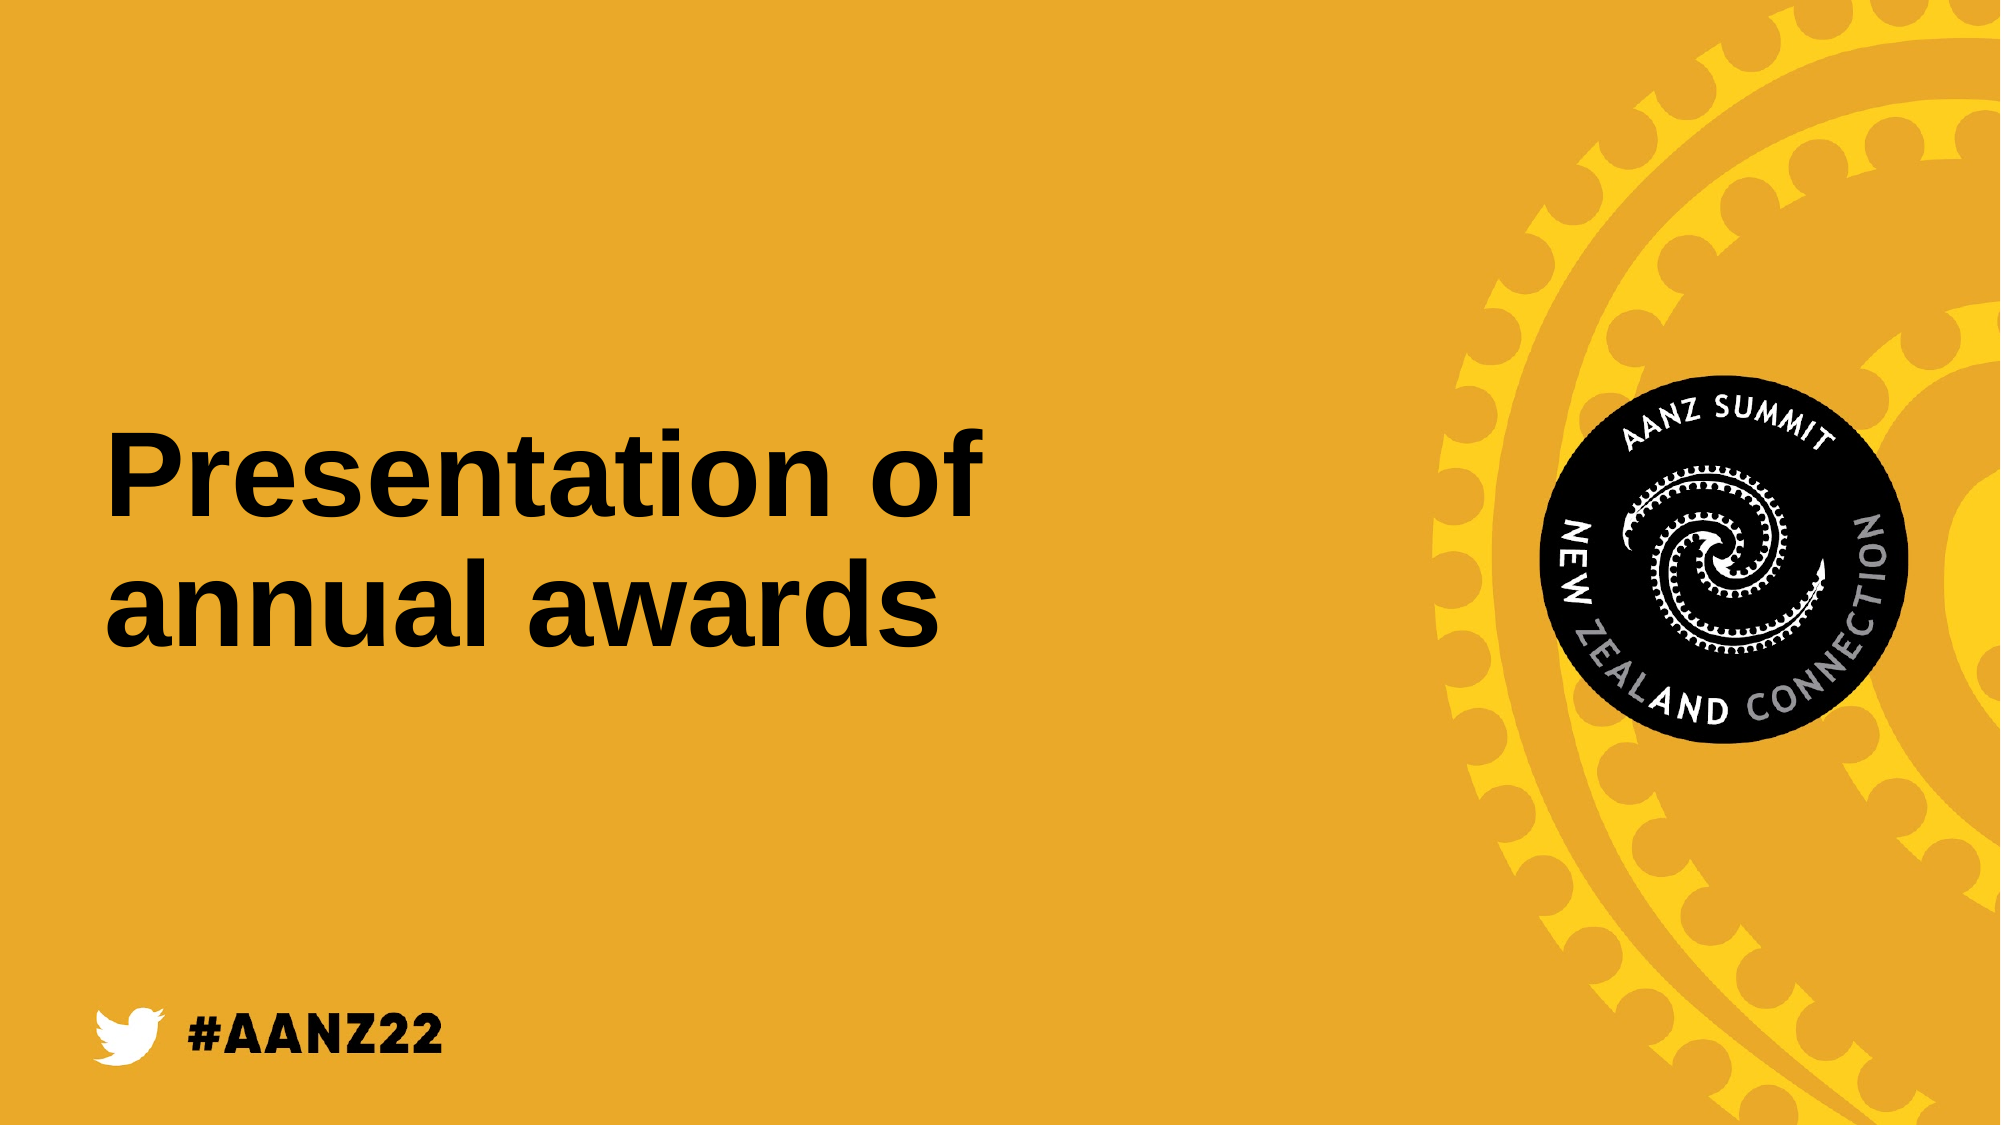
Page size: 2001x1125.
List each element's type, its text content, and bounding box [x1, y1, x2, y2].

picture [0, 0, 2001, 1125]
list Presentation of annual awards [89, 404, 1456, 563]
